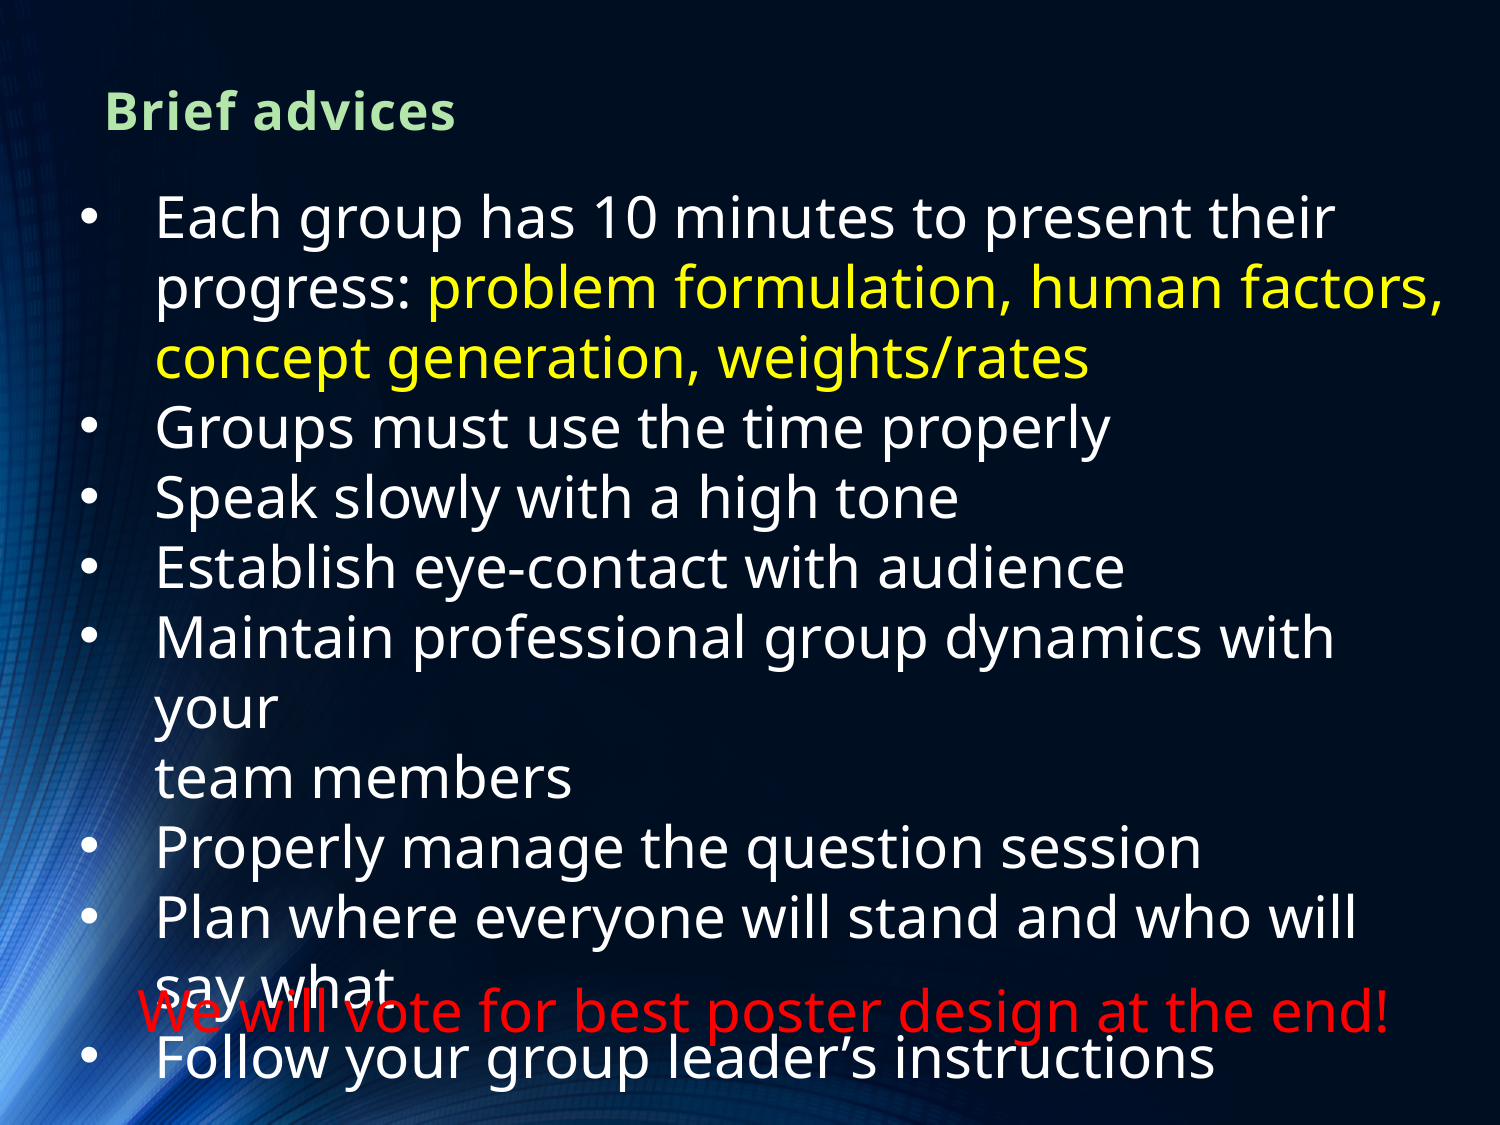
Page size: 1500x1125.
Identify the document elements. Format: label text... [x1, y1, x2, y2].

picture [0, 0, 1500, 1125]
title Brief advices [88, 30, 491, 150]
text_box We will vote for best poster design at the end! [123, 966, 1406, 1052]
text_box Each group has 10 minutes to present their progress: problem formulation, human factors, concept generation, weights/rates Groups must use the time properly Speak slowly with a high tone Establish eye-contact with audience Maintain professional group dynamics with your team members Properly manage the question session Plan where everyone will stand and who will say what Follow your group leader’s instructions [64, 172, 1471, 1098]
